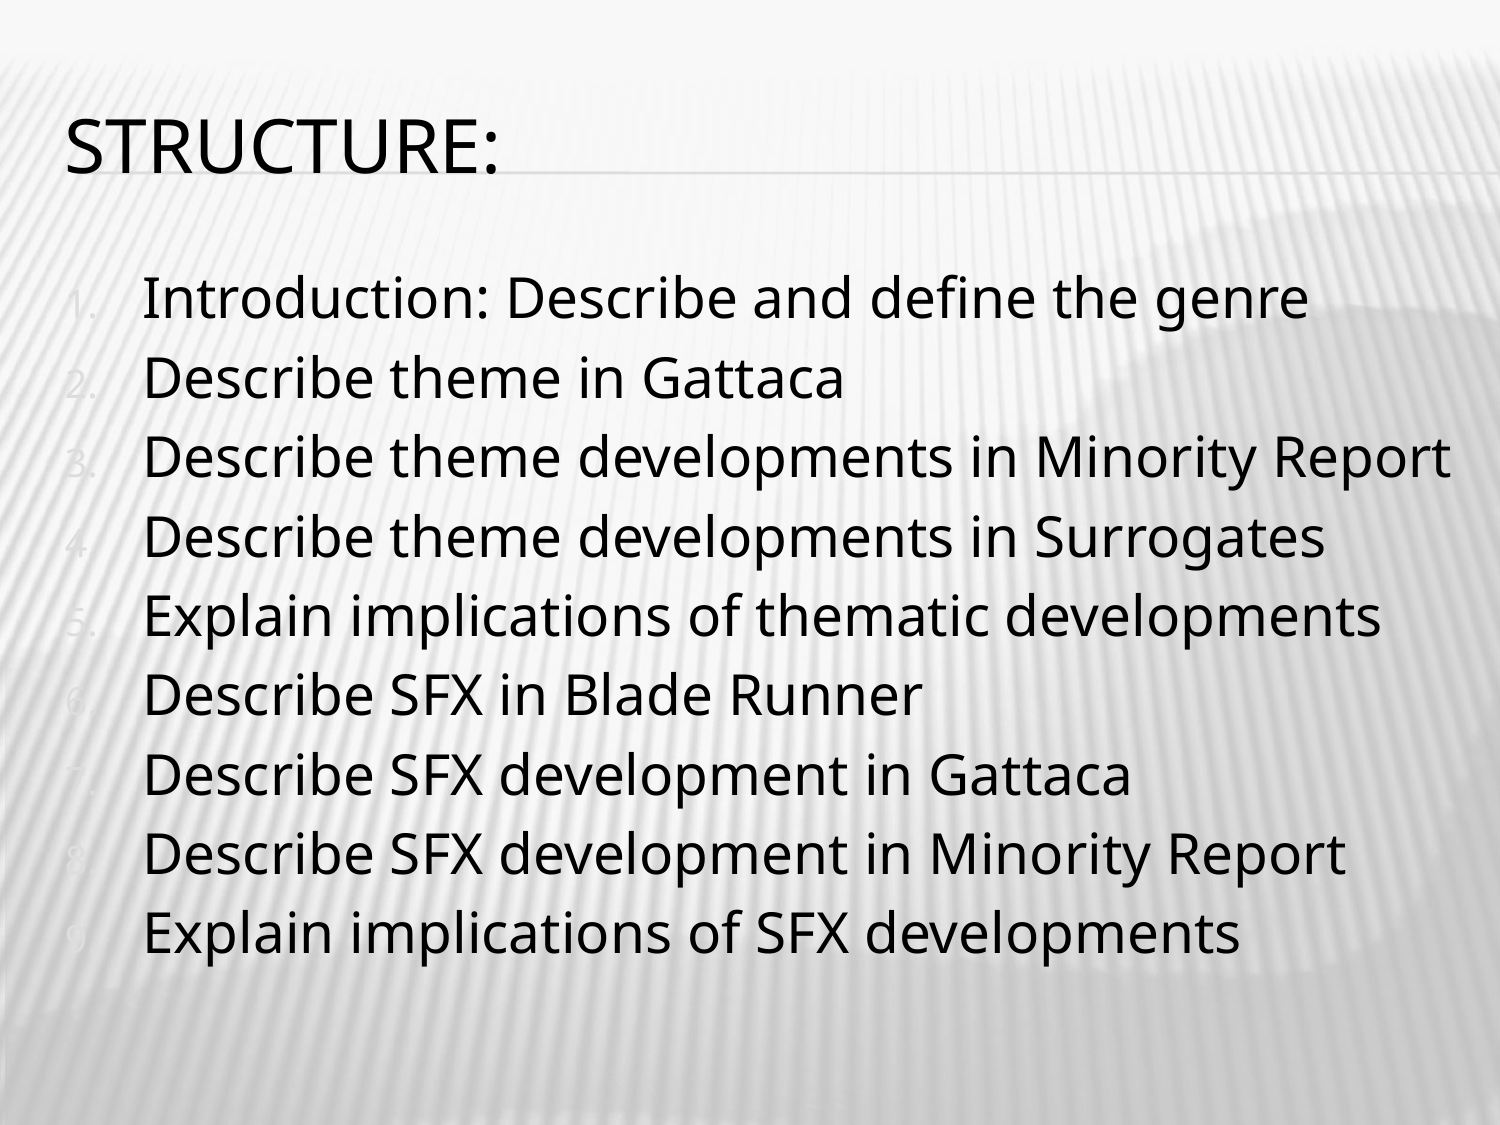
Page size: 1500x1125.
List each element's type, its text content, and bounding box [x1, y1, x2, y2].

title STRUCTURE: [50, 75, 1475, 213]
list Introduction: Describe and define the genre Describe theme in Gattaca Describe theme developments in Minority Report Describe theme developments in Surrogates Explain implications of thematic developments Describe SFX in Blade Runner Describe SFX development in Gattaca Describe SFX development in Minority Report Explain implications of SFX developments [50, 254, 1475, 998]
